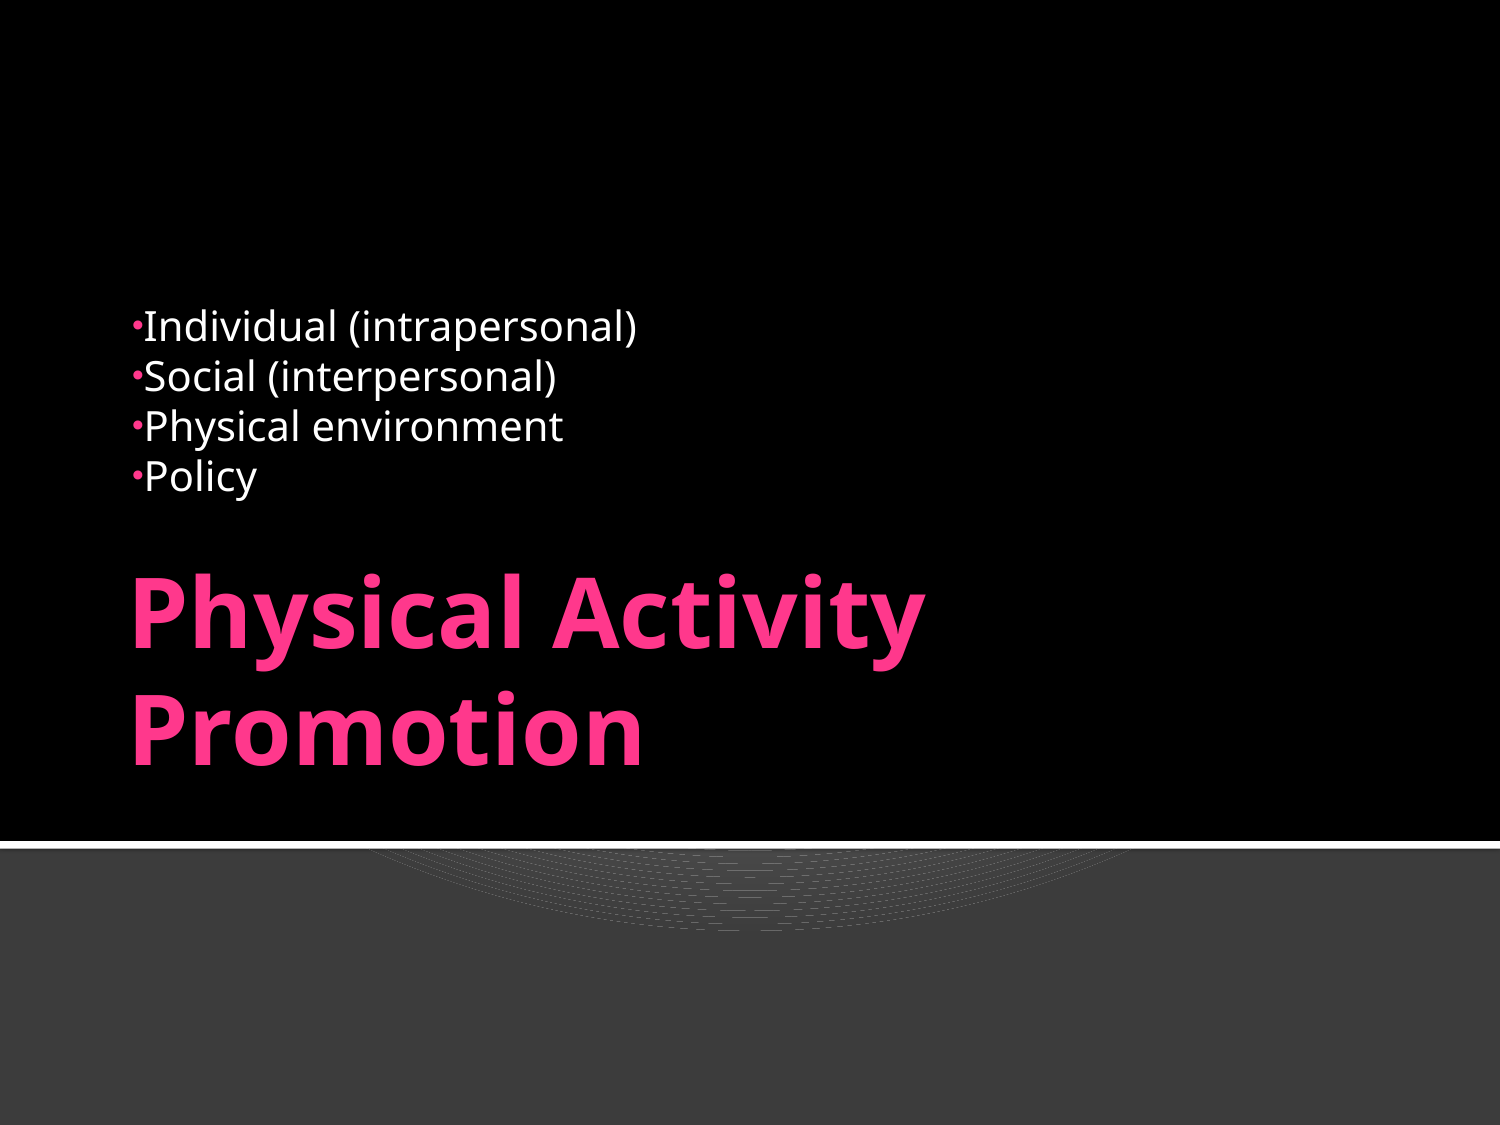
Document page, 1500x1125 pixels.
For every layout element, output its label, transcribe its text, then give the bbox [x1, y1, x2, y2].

title Physical Activity Promotion [112, 550, 1438, 825]
subtitle Individual (intrapersonal) Social (interpersonal) Physical environment Policy [112, 299, 1438, 546]
